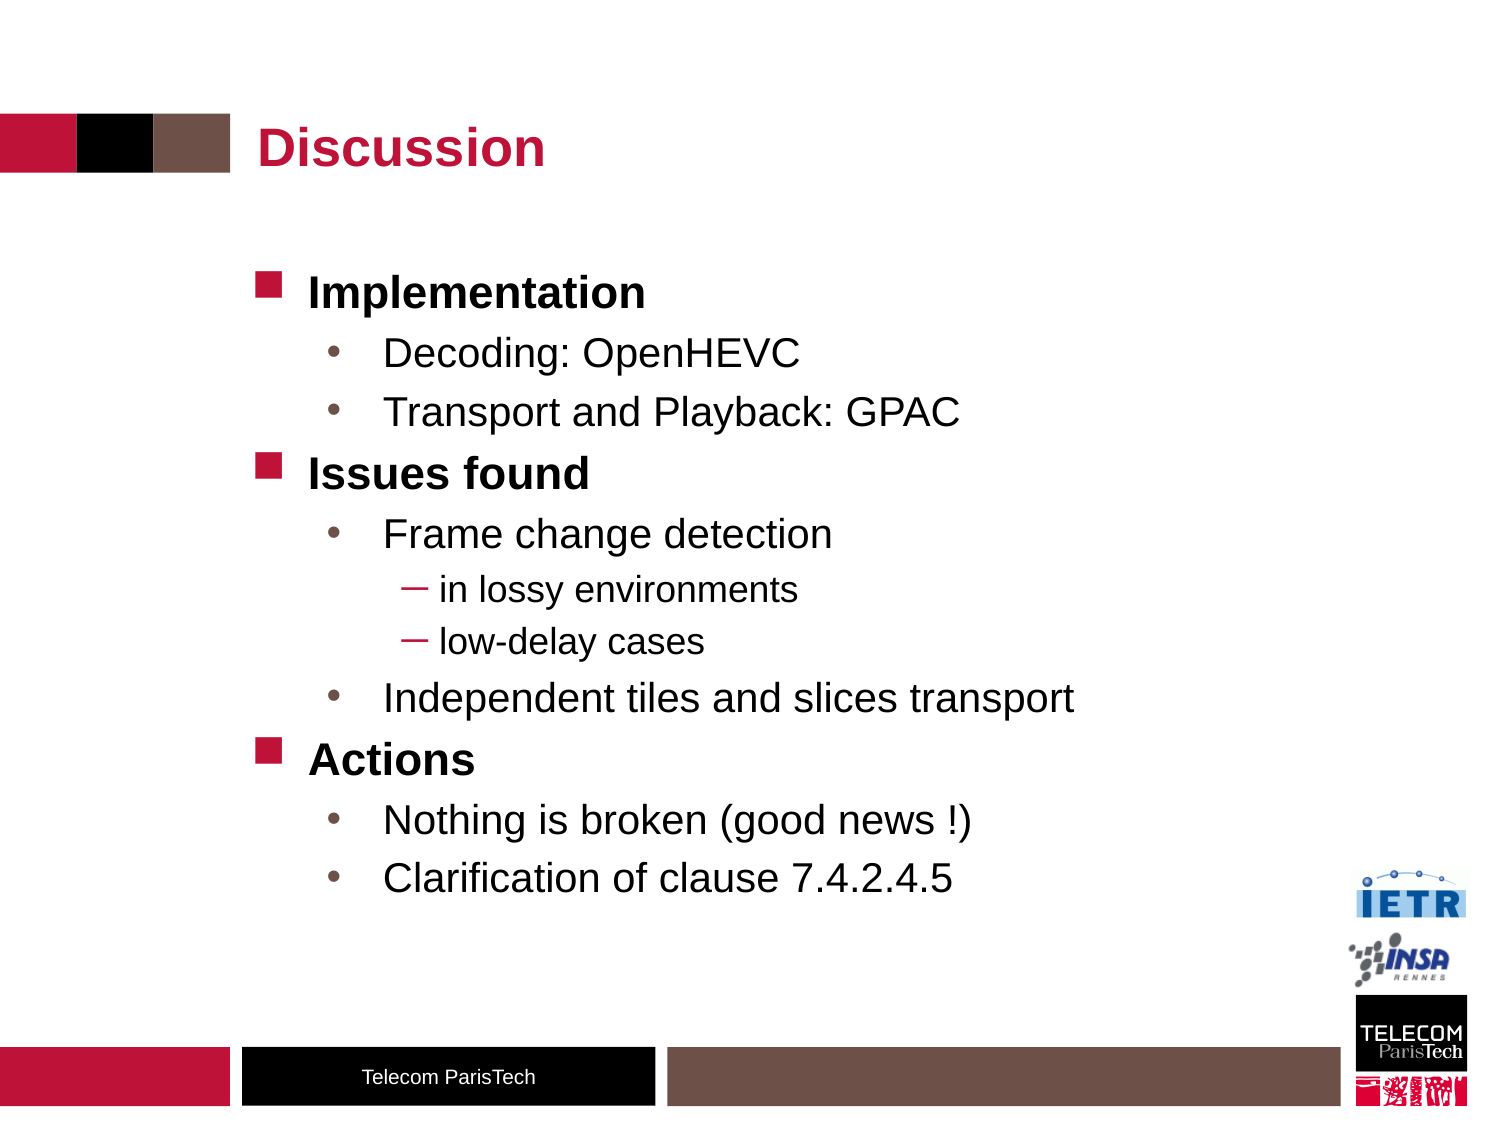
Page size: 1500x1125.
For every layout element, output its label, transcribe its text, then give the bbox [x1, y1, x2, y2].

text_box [1340, 869, 1471, 993]
title Discussion [242, 0, 1425, 185]
list Implementation Decoding: OpenHEVC Transport and Playback: GPAC Issues found Frame change detection in lossy environments low-delay cases Independent tiles and slices transport Actions Nothing is broken (good news !) Clarification of clause 7.4.2.4.5 [236, 255, 1420, 998]
picture [1352, 993, 1471, 1110]
